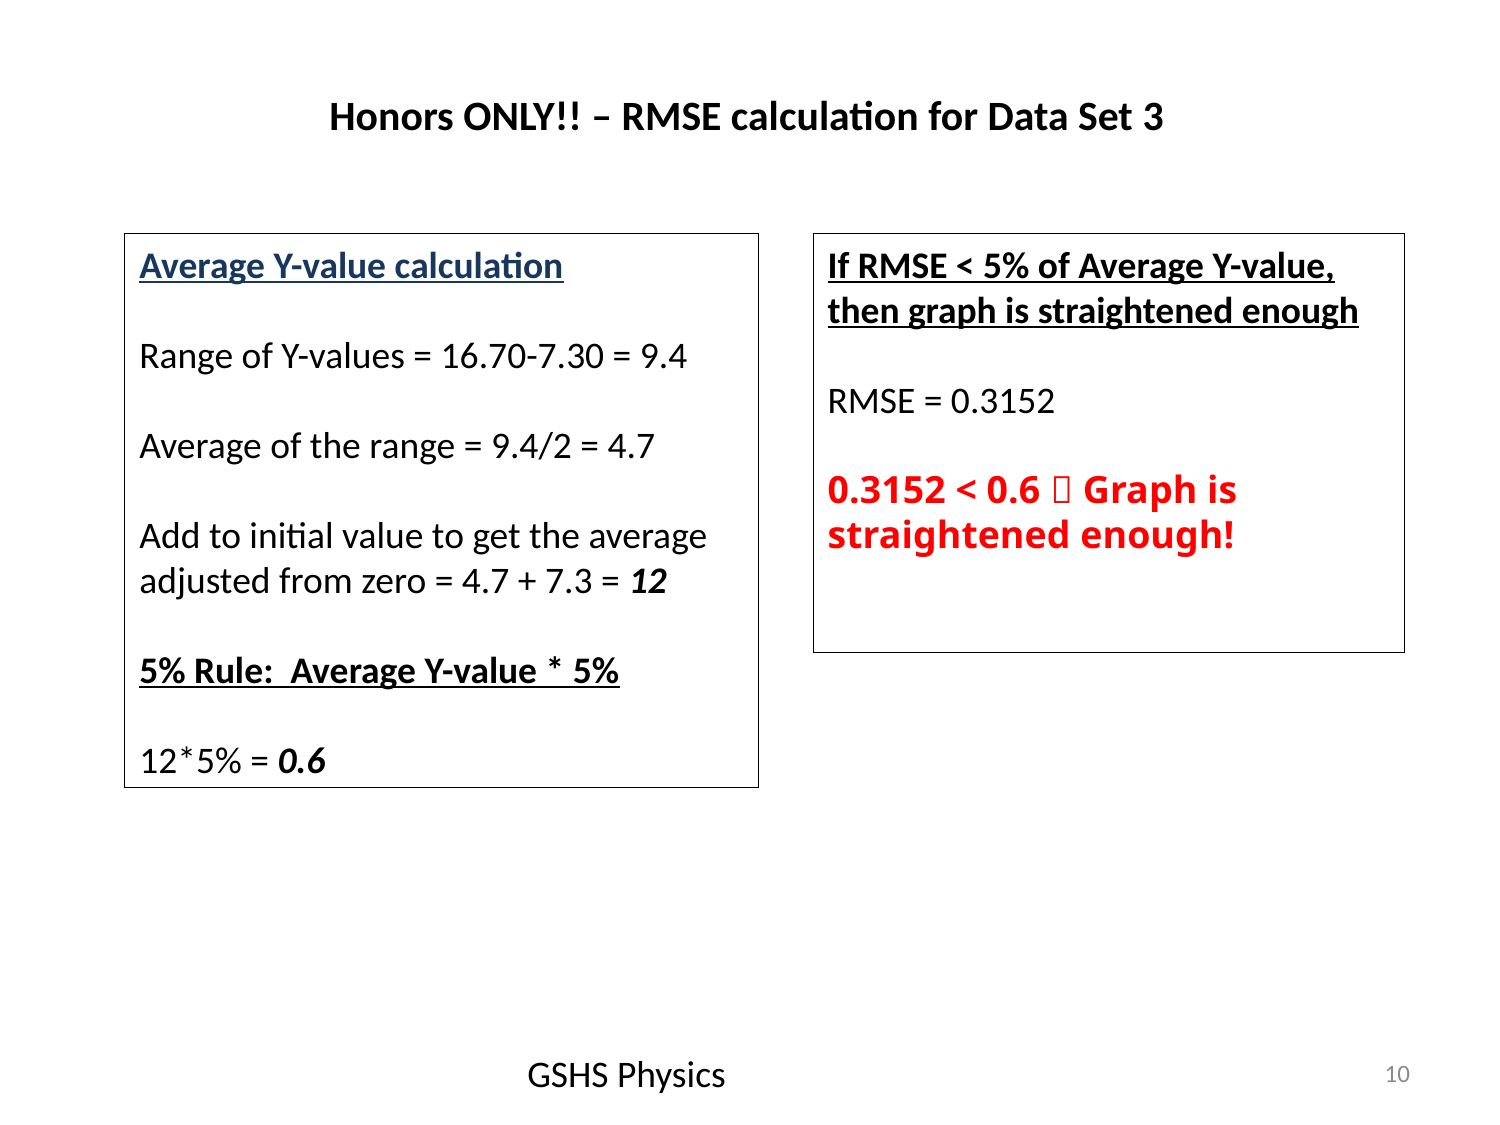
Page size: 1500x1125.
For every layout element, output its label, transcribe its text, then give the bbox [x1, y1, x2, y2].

text_box If RMSE < 5% of Average Y-value, then graph is straightened enough RMSE = 0.3152 0.3152 < 0.6  Graph is straightened enough! [813, 233, 1405, 653]
footer GSHS Physics [512, 1042, 988, 1103]
text_box Average Y-value calculation Range of Y-values = 16.70-7.30 = 9.4 Average of the range = 9.4/2 = 4.7 Add to initial value to get the average adjusted from zero = 4.7 + 7.3 = 12 5% Rule: Average Y-value * 5% 12*5% = 0.6 [124, 233, 759, 788]
text_box Honors ONLY!! – RMSE calculation for Data Set 3 [314, 81, 1201, 147]
slide_number 10 [1074, 1042, 1425, 1103]
